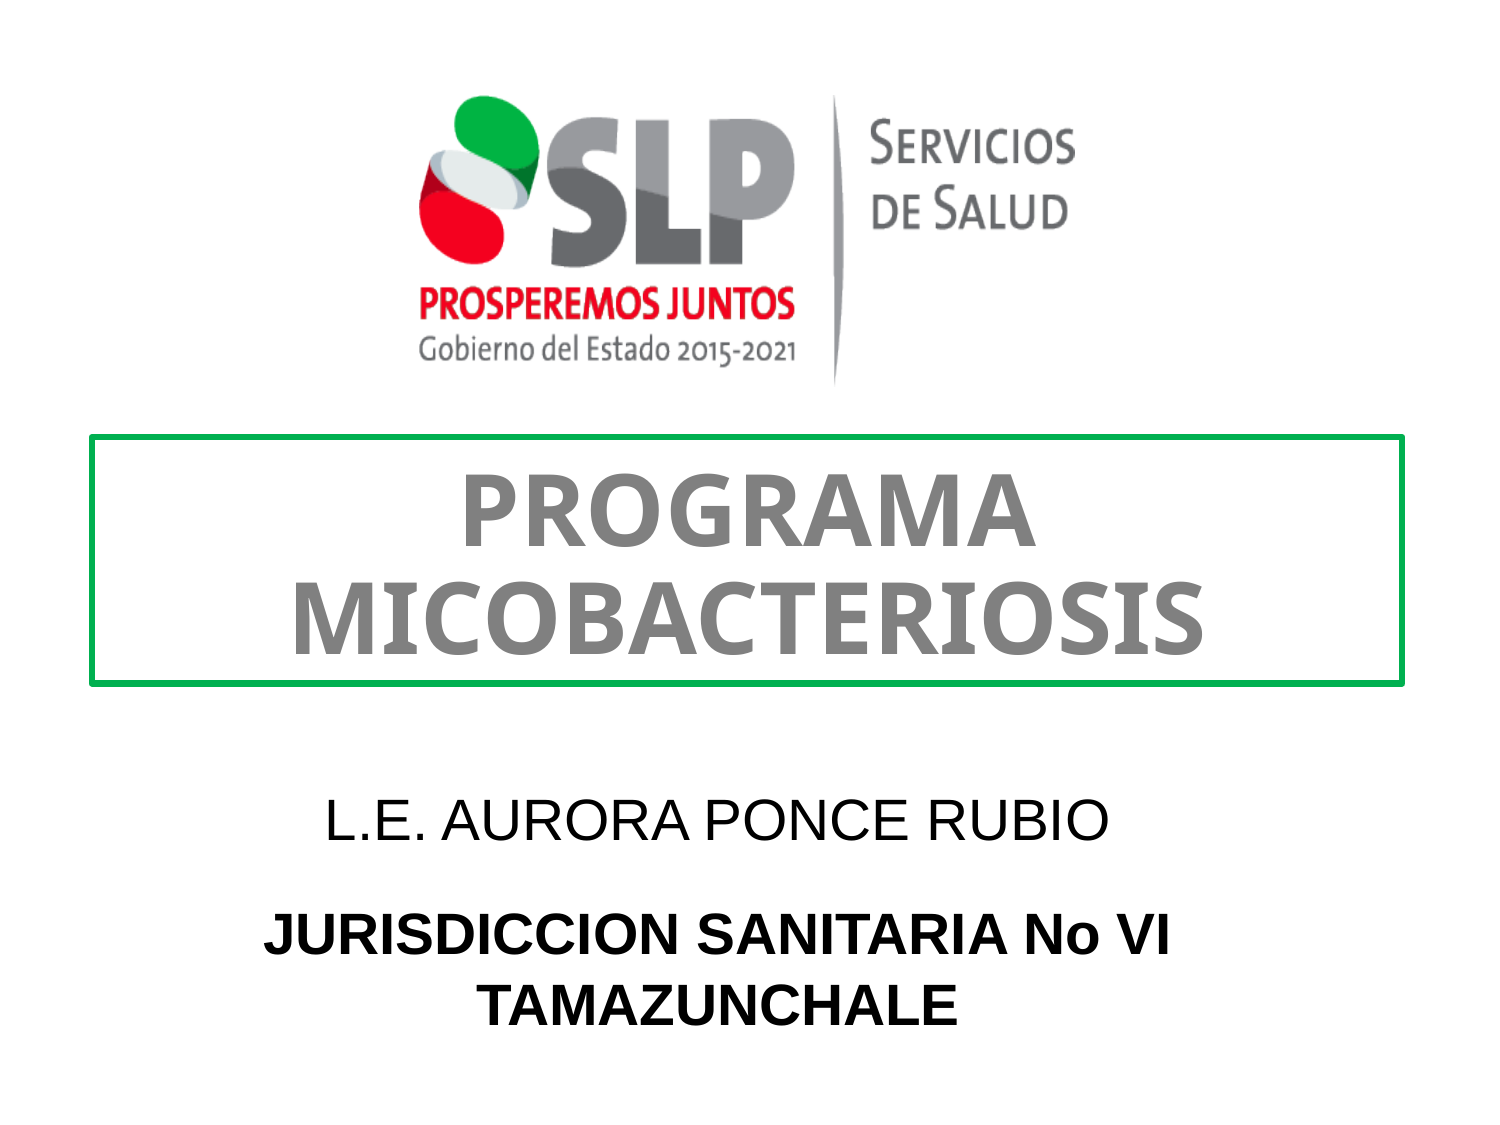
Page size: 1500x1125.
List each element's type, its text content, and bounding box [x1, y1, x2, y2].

text_box L.E. AURORA PONCE RUBIO JURISDICCION SANITARIA No VI TAMAZUNCHALE [231, 774, 1205, 1044]
picture [419, 95, 1075, 388]
title PROGRAMA MICOBACTERIOSIS [91, 437, 1403, 684]
